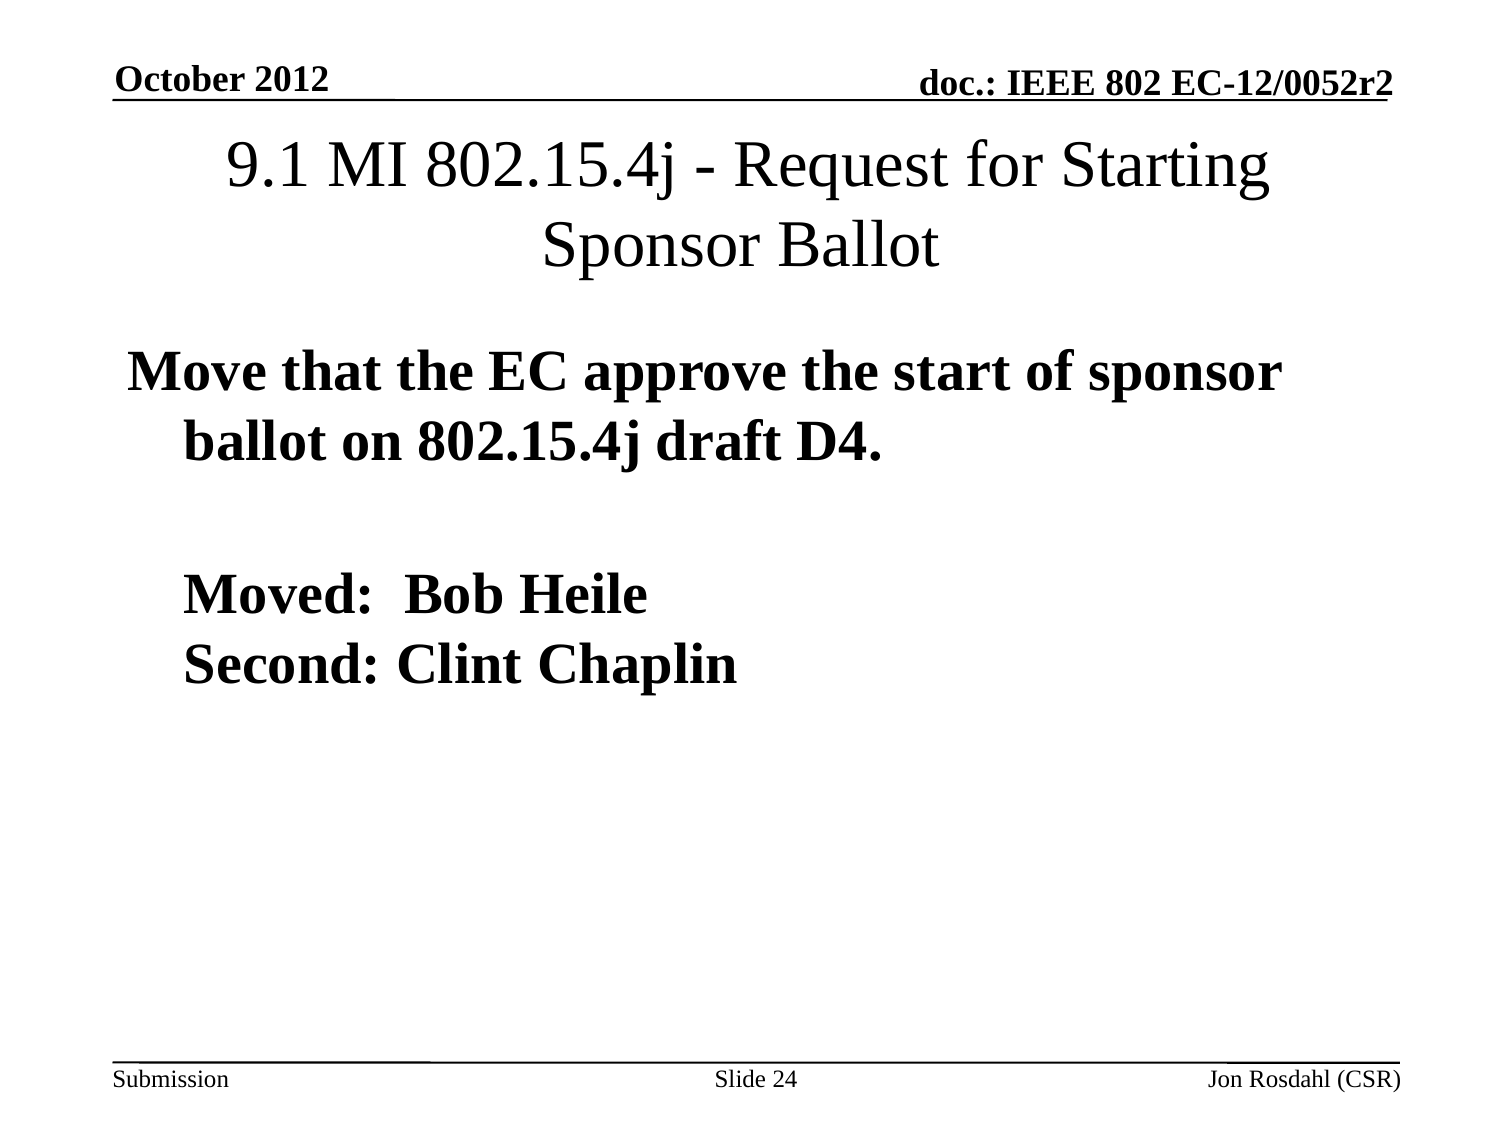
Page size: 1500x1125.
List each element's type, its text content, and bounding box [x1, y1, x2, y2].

list Move that the EC approve the start of sponsor ballot on 802.15.4j draft D4. Moved: Bob Heile Second: Clint Chaplin [112, 324, 1388, 1000]
footer Jon Rosdahl (CSR) [878, 1061, 1402, 1093]
slide_number Slide 24 [712, 1061, 800, 1123]
title 9.1 MI 802.15.4j - Request for Starting Sponsor Ballot [112, 112, 1388, 288]
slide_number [114, 54, 423, 100]
